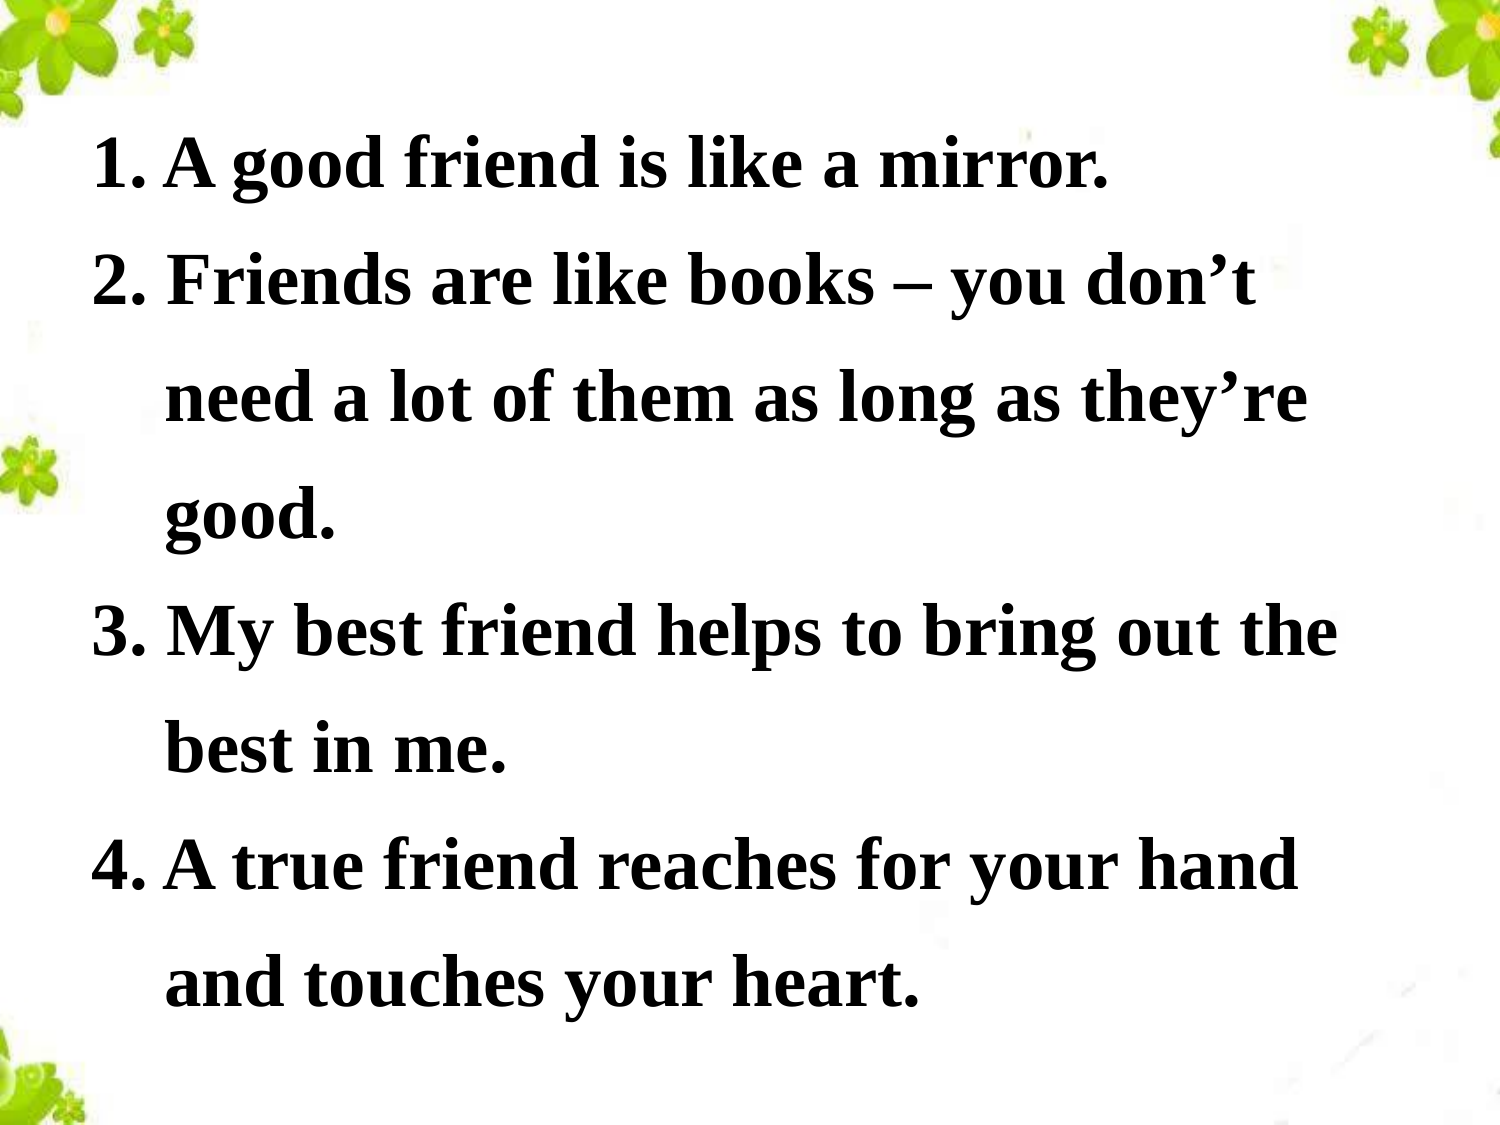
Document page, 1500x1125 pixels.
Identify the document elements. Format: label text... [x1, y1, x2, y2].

picture [0, 0, 1500, 1125]
list 1. A good friend is like a mirror. 2. Friends are like books – you don’t need a lot of them as long as they’re good. 3. My best friend helps to bring out the best in me. 4. A true friend reaches for your hand and touches your heart. [76, 78, 1367, 1053]
